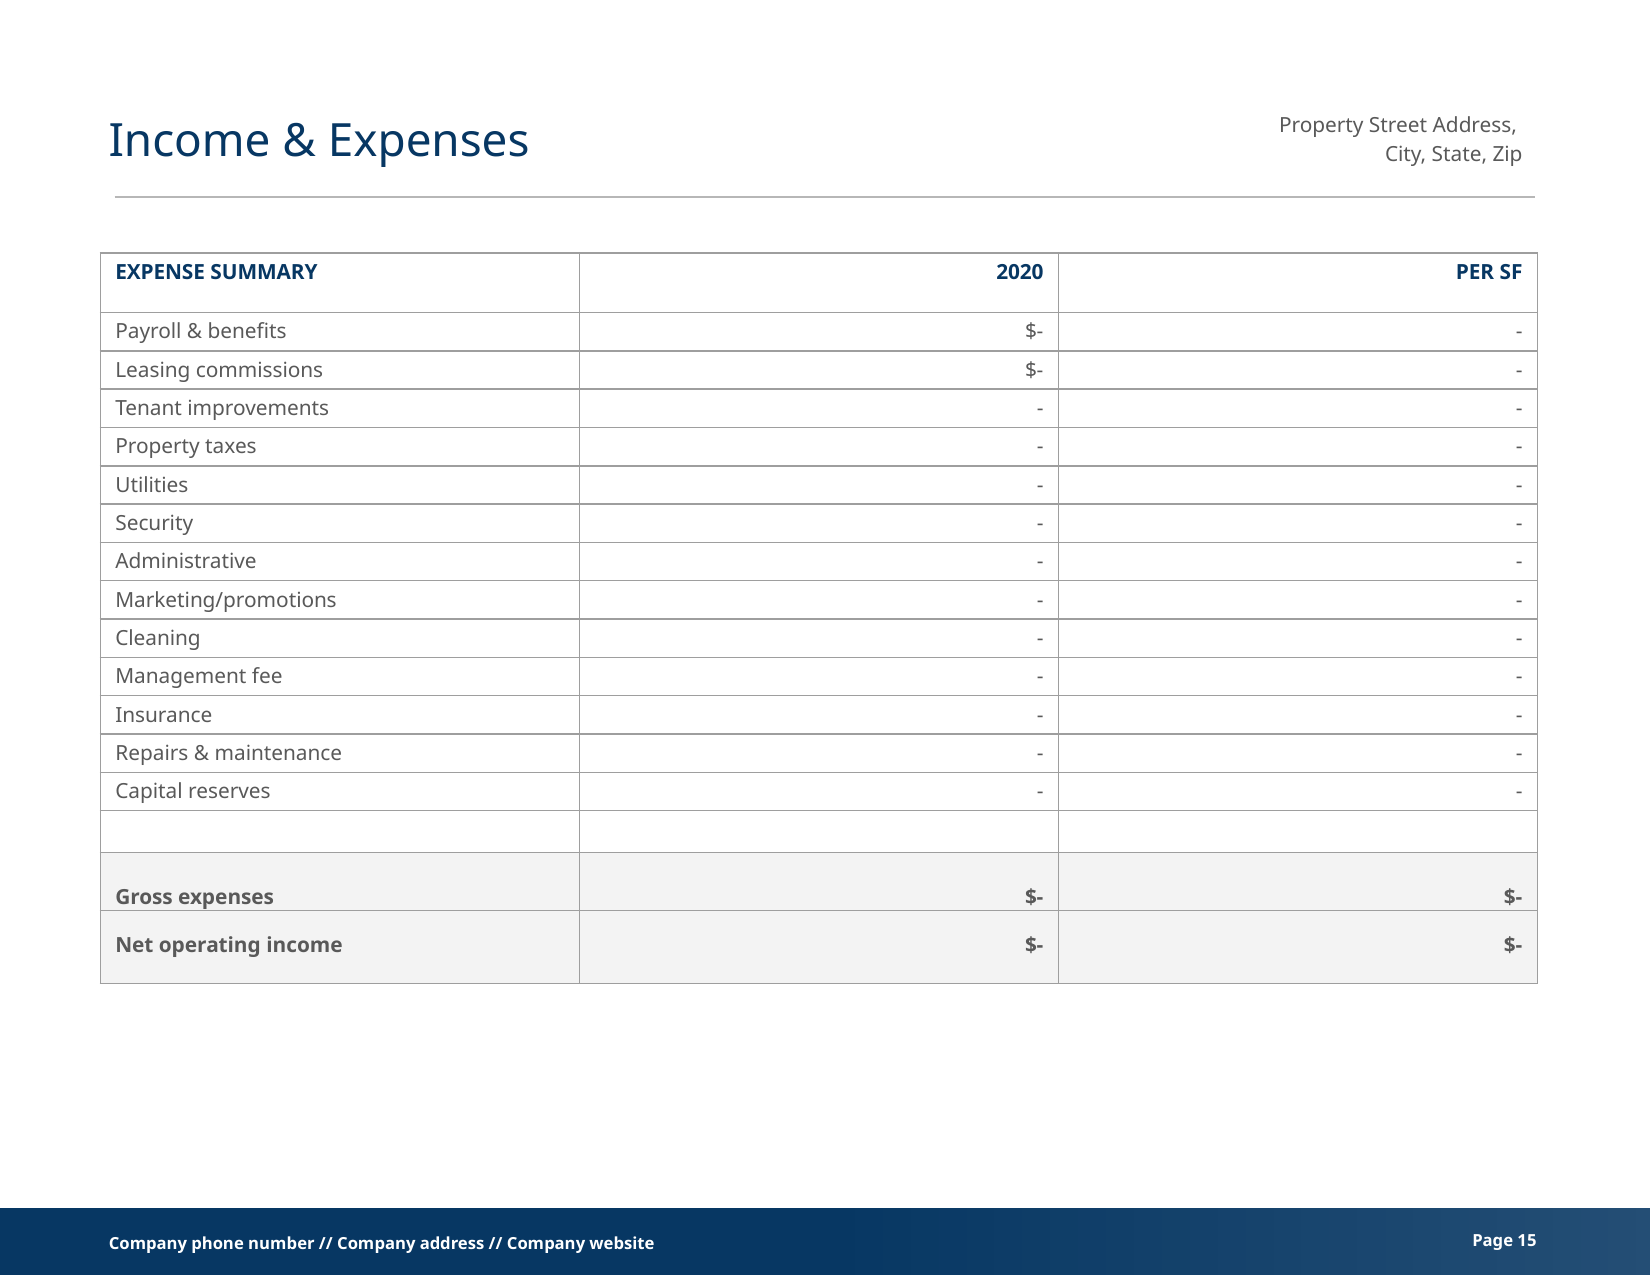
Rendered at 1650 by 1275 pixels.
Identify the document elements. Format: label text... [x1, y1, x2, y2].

table_cell - [580, 773, 1058, 810]
table_cell - [1059, 696, 1537, 733]
table_cell $- [1059, 853, 1537, 910]
table_cell [101, 811, 579, 852]
table_header 2020 [580, 254, 1058, 312]
table_header PER SF [1059, 254, 1537, 312]
subtitle Income & Expenses [90, 83, 1598, 178]
table_cell Payroll & benefits [101, 313, 579, 350]
table_cell $- [1059, 911, 1537, 983]
table_cell - [580, 581, 1058, 618]
table_cell Tenant improvements [101, 390, 579, 427]
table_cell Capital reserves [101, 773, 579, 810]
table_cell - [1059, 505, 1537, 542]
table_cell - [1059, 390, 1537, 427]
table_cell - [580, 620, 1058, 657]
table_cell [580, 811, 1058, 852]
table_cell - [580, 696, 1058, 733]
table_cell Property taxes [101, 428, 579, 465]
table_cell Marketing/promotions [101, 581, 579, 618]
table_cell Administrative [101, 543, 579, 580]
table_cell - [580, 390, 1058, 427]
table_cell Repairs & maintenance [101, 735, 579, 772]
table_cell [1059, 811, 1537, 852]
table_cell - [580, 428, 1058, 465]
table_cell - [1059, 543, 1537, 580]
table_cell Net operating income [101, 911, 579, 983]
table_cell - [1059, 658, 1537, 695]
table_cell Gross expenses [101, 853, 579, 910]
table_cell - [1059, 620, 1537, 657]
table_cell Management fee [101, 658, 579, 695]
table_cell - [1059, 773, 1537, 810]
table_cell $- [580, 313, 1058, 350]
slide_number Page ‹#› [1143, 1208, 1556, 1275]
table_cell - [580, 505, 1058, 542]
table_cell - [580, 543, 1058, 580]
table_cell Cleaning [101, 620, 579, 657]
table_cell $- [580, 853, 1058, 910]
table_cell - [580, 735, 1058, 772]
table_cell Security [101, 505, 579, 542]
table_cell Leasing commissions [101, 352, 579, 388]
table_cell - [1059, 581, 1537, 618]
table_cell $- [580, 352, 1058, 388]
table_cell Utilities [101, 467, 579, 503]
table_cell - [1059, 428, 1537, 465]
table_cell Insurance [101, 696, 579, 733]
table_cell $- [580, 911, 1058, 983]
table_cell - [580, 658, 1058, 695]
table_cell - [1059, 313, 1537, 350]
table_header EXPENSE SUMMARY [101, 254, 579, 312]
table_cell - [580, 467, 1058, 503]
table_cell - [1059, 352, 1537, 388]
table_cell - [1059, 735, 1537, 772]
table_cell - [1059, 467, 1537, 503]
